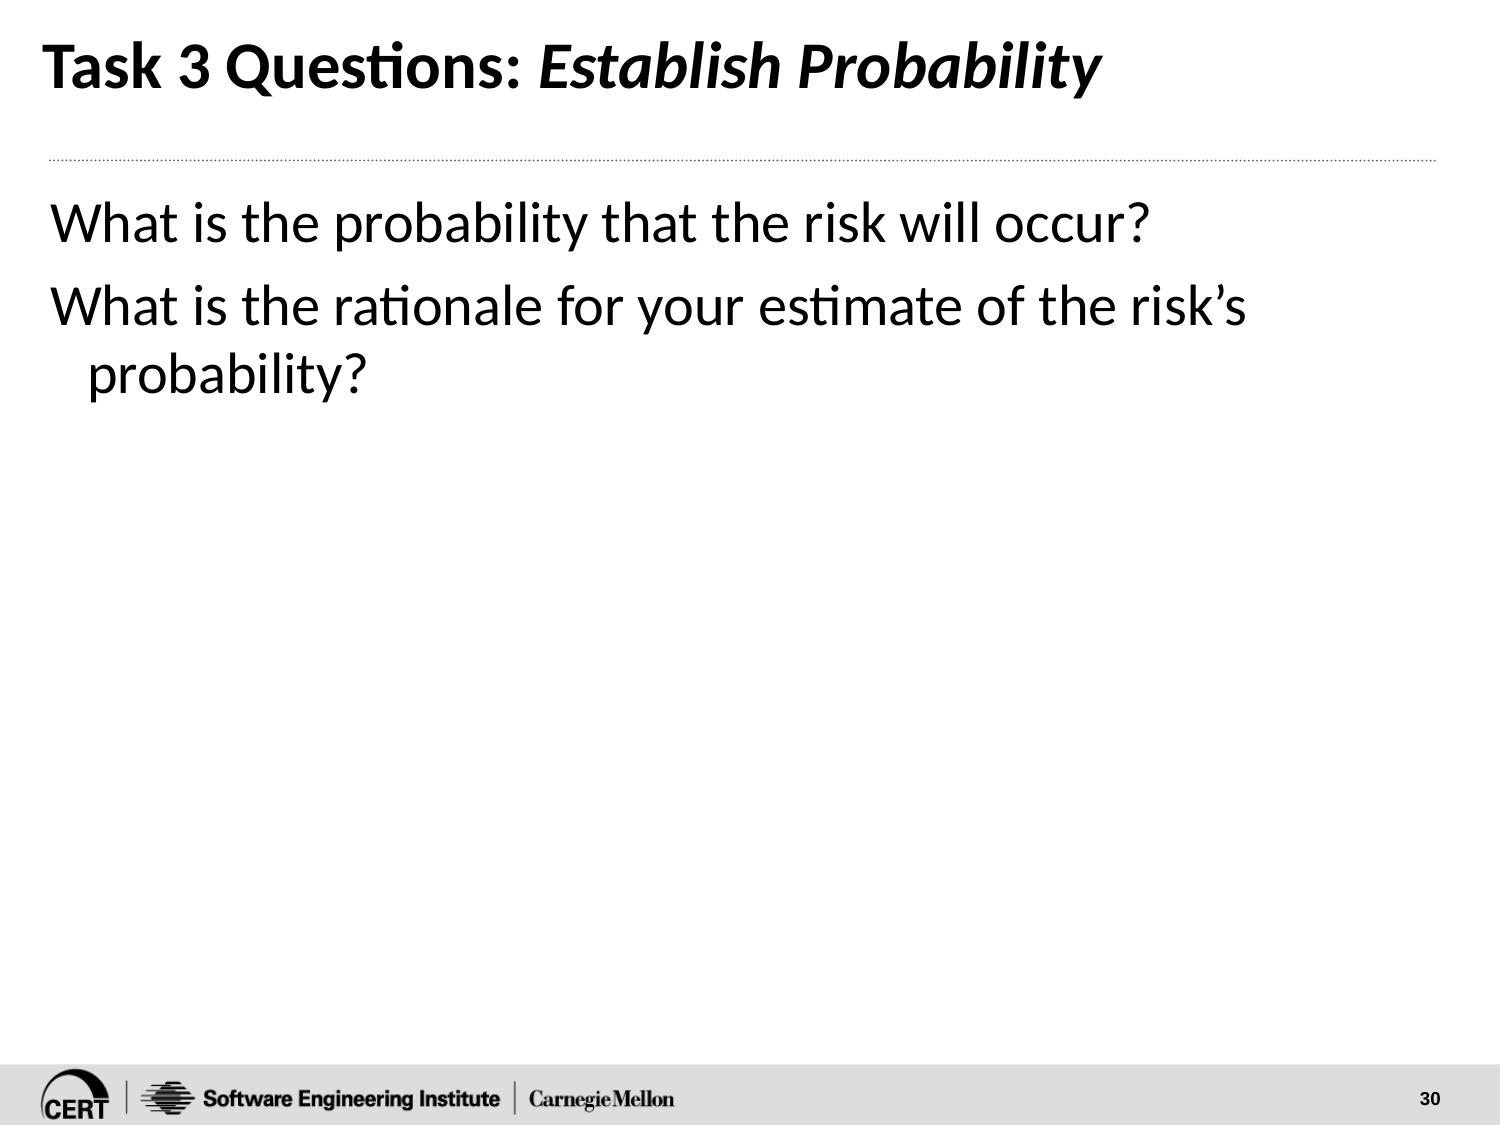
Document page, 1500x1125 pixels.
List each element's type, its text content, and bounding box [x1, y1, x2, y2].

picture [24, 1065, 688, 1125]
list What is the probability that the risk will occur? What is the rationale for your estimate of the risk’s probability? [49, 187, 1438, 1001]
title Task 3 Questions: Establish Probability [42, 37, 1434, 155]
